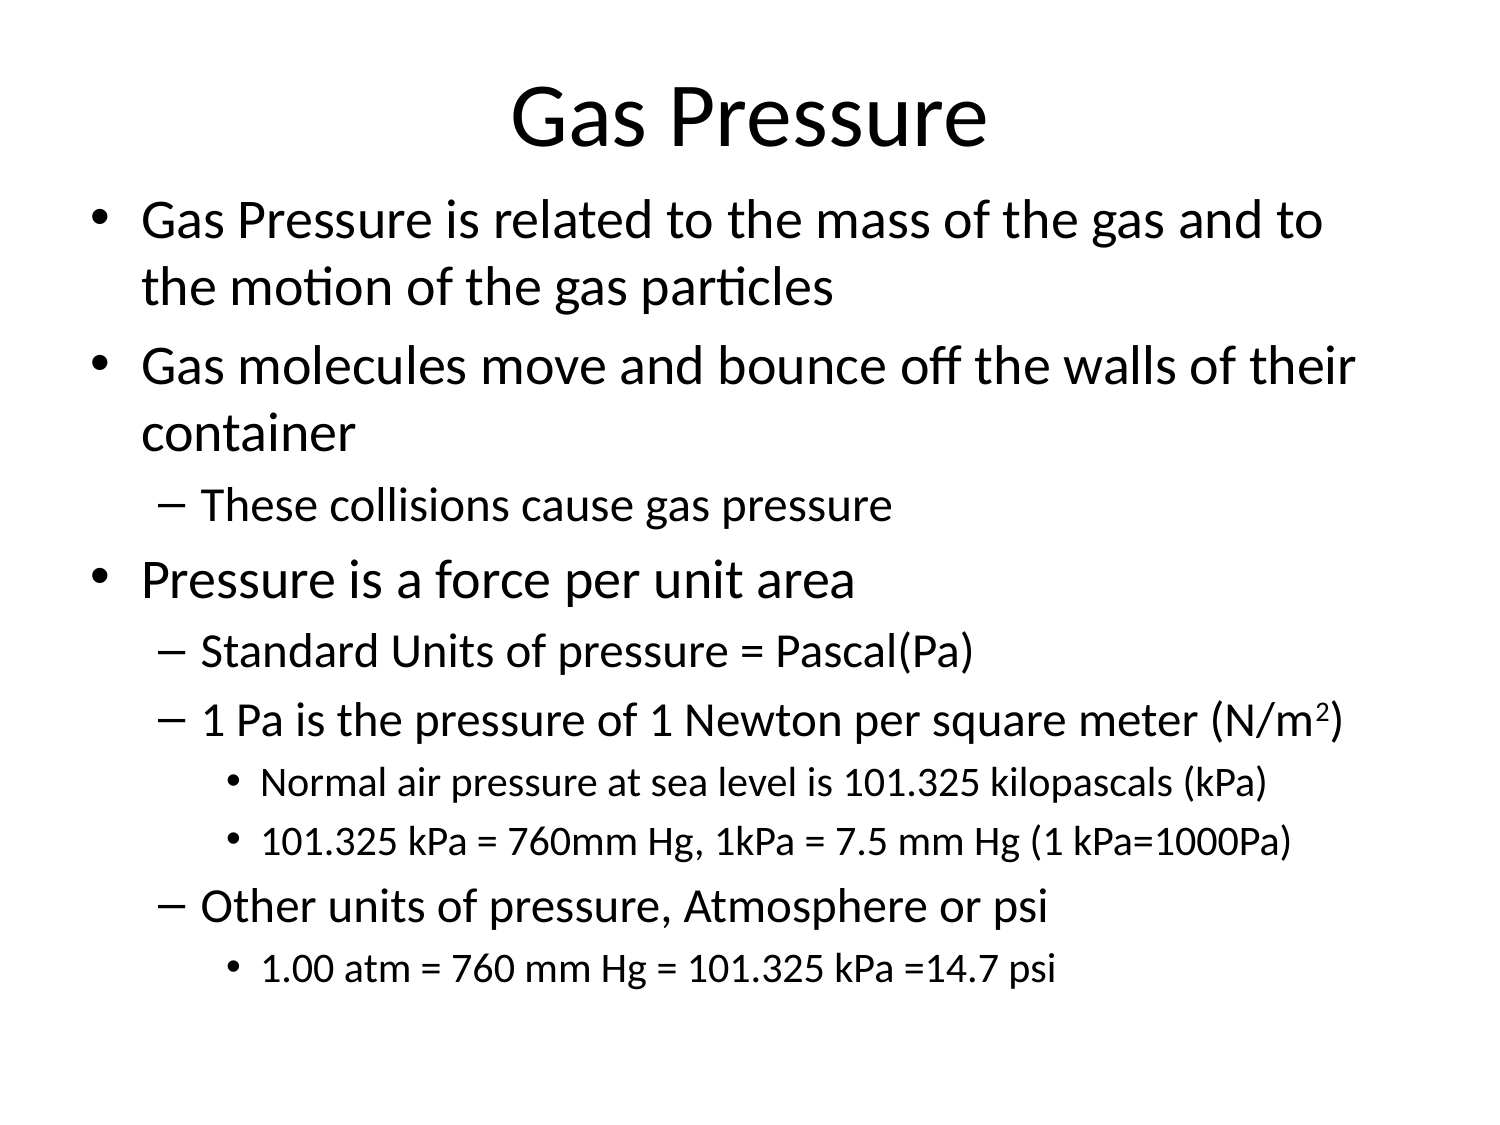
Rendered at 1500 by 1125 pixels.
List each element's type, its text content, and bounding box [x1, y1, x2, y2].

title Gas Pressure [75, 45, 1425, 174]
list Gas Pressure is related to the mass of the gas and to the motion of the gas particles Gas molecules move and bounce off the walls of their container These collisions cause gas pressure Pressure is a force per unit area Standard Units of pressure = Pascal(Pa) 1 Pa is the pressure of 1 Newton per square meter (N/m2) Normal air pressure at sea level is 101.325 kilopascals (kPa) 101.325 kPa = 760mm Hg, 1kPa = 7.5 mm Hg (1 kPa=1000Pa) Other units of pressure, Atmosphere or psi 1.00 atm = 760 mm Hg = 101.325 kPa =14.7 psi [75, 174, 1425, 1005]
